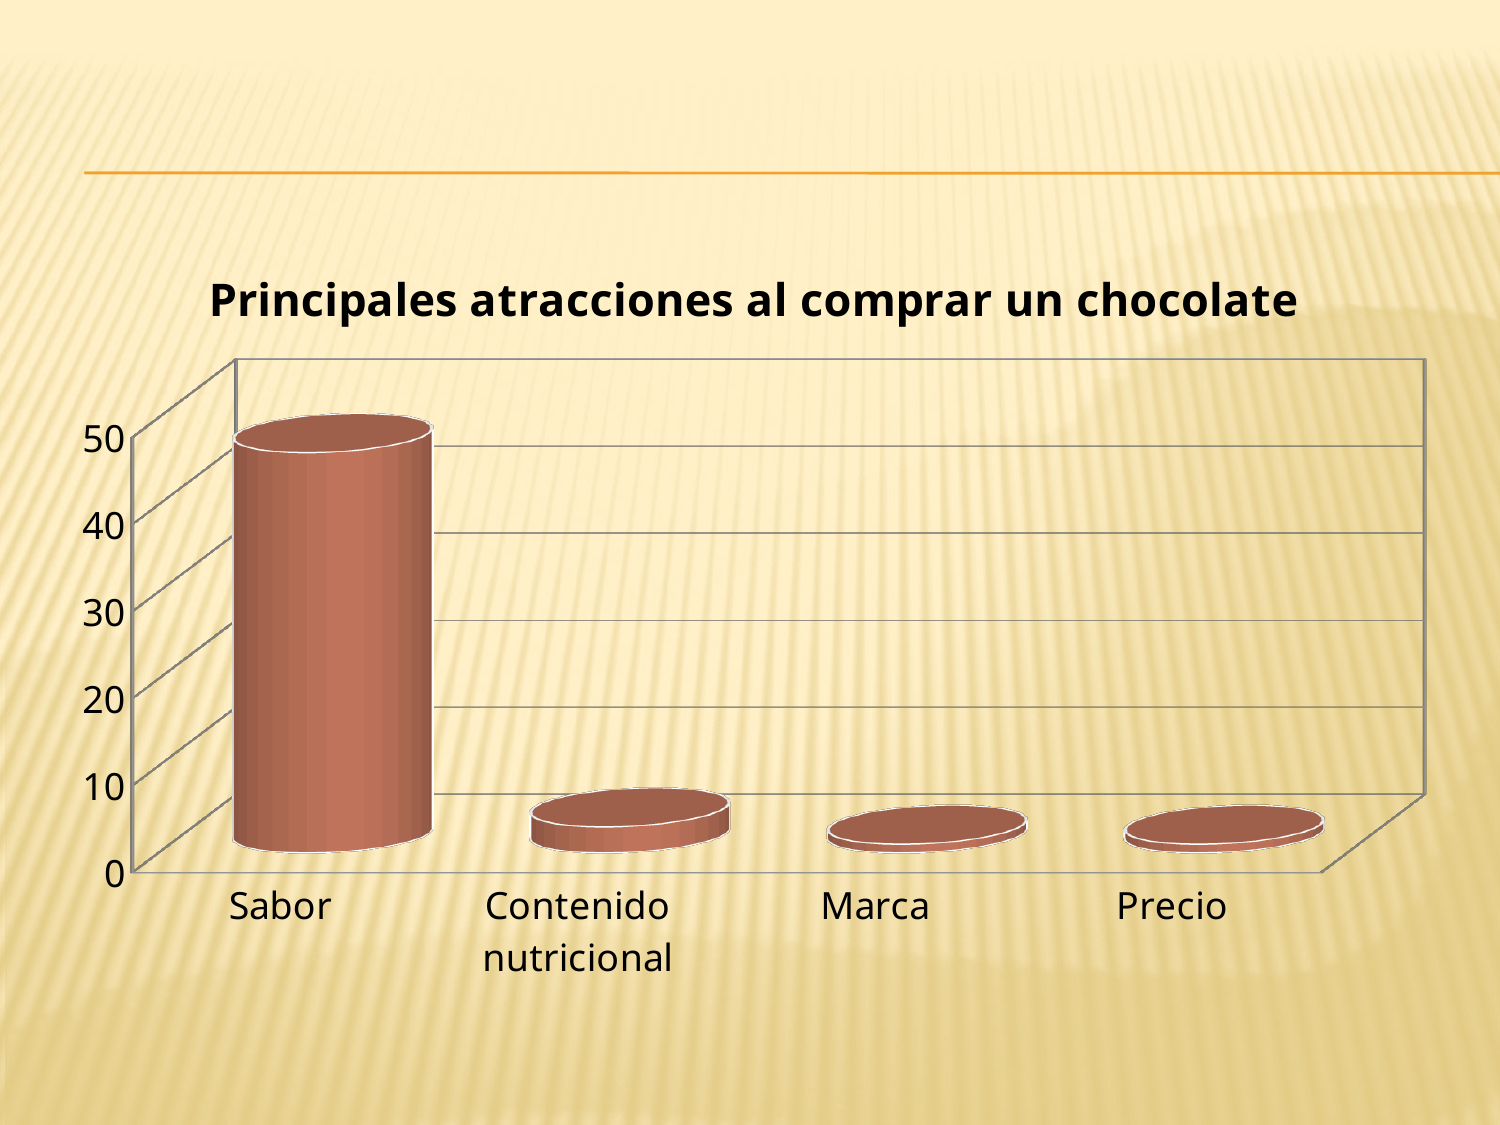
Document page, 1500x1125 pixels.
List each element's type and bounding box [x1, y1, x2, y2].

chart [49, 231, 1460, 998]
